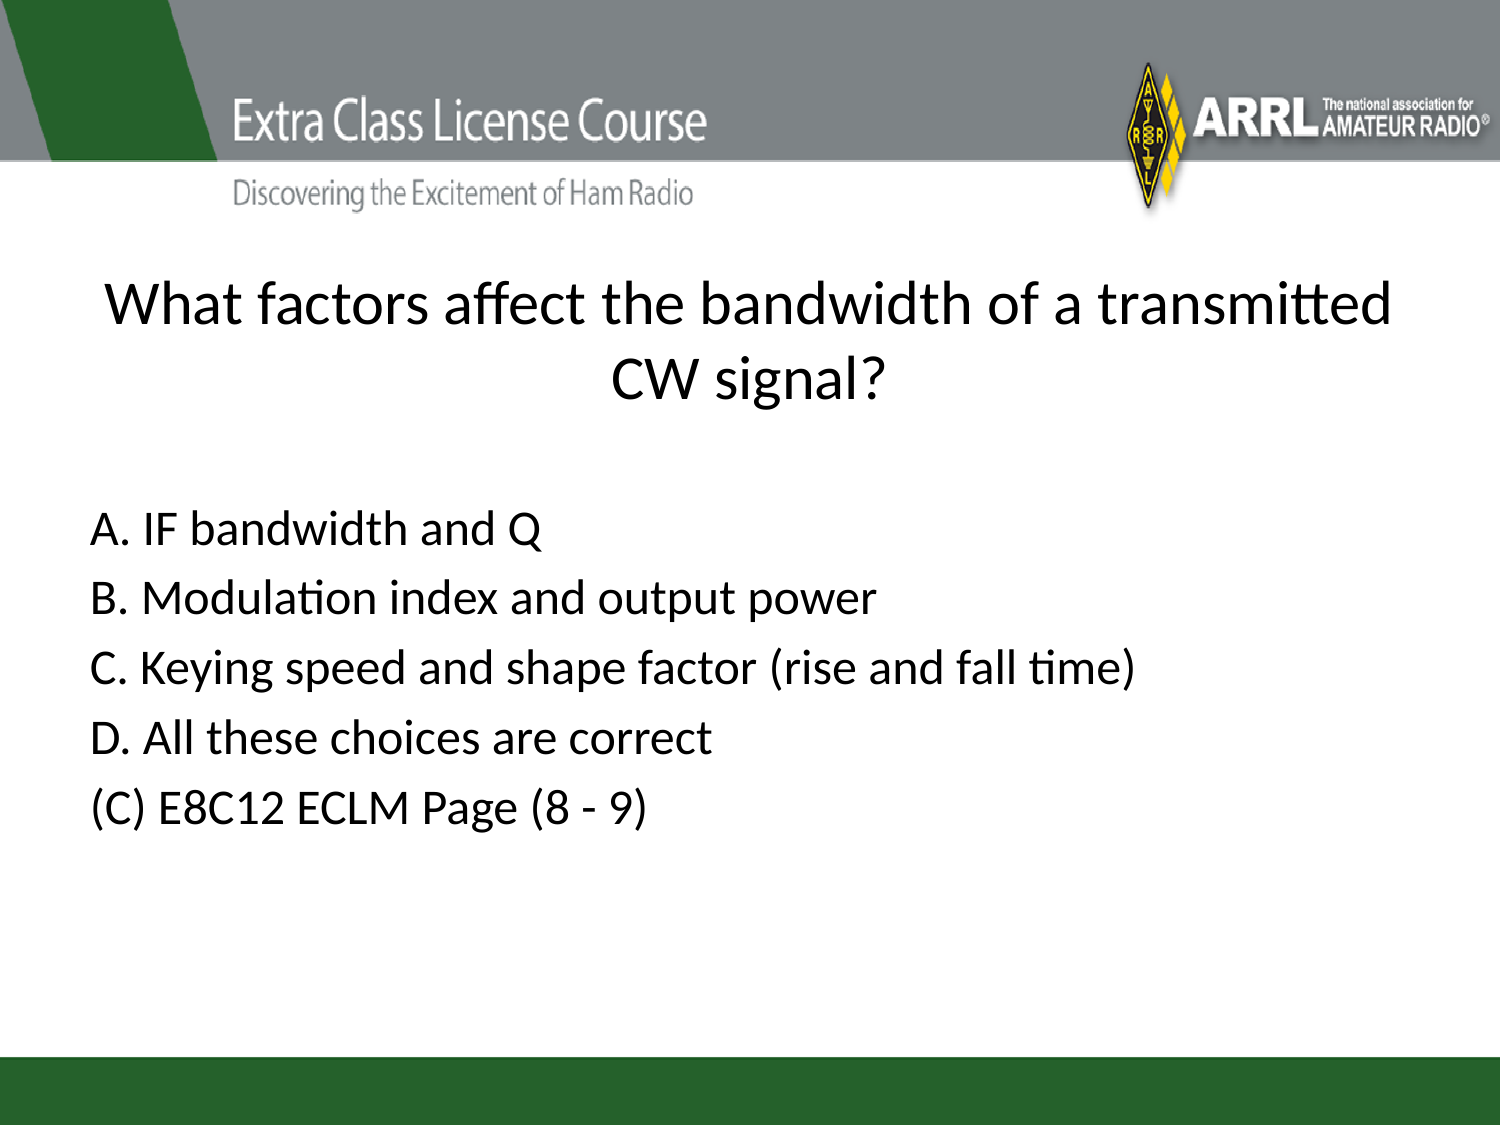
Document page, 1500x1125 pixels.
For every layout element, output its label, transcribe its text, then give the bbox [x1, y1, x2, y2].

list A. IF bandwidth and Q B. Modulation index and output power C. Keying speed and shape factor (rise and fall time) D. All these choices are correct (C) E8C12 ECLM Page (8 - 9) [75, 487, 1425, 1005]
picture [0, 0, 1500, 1125]
title What factors affect the bandwidth of a transmitted CW signal? [75, 254, 1425, 435]
